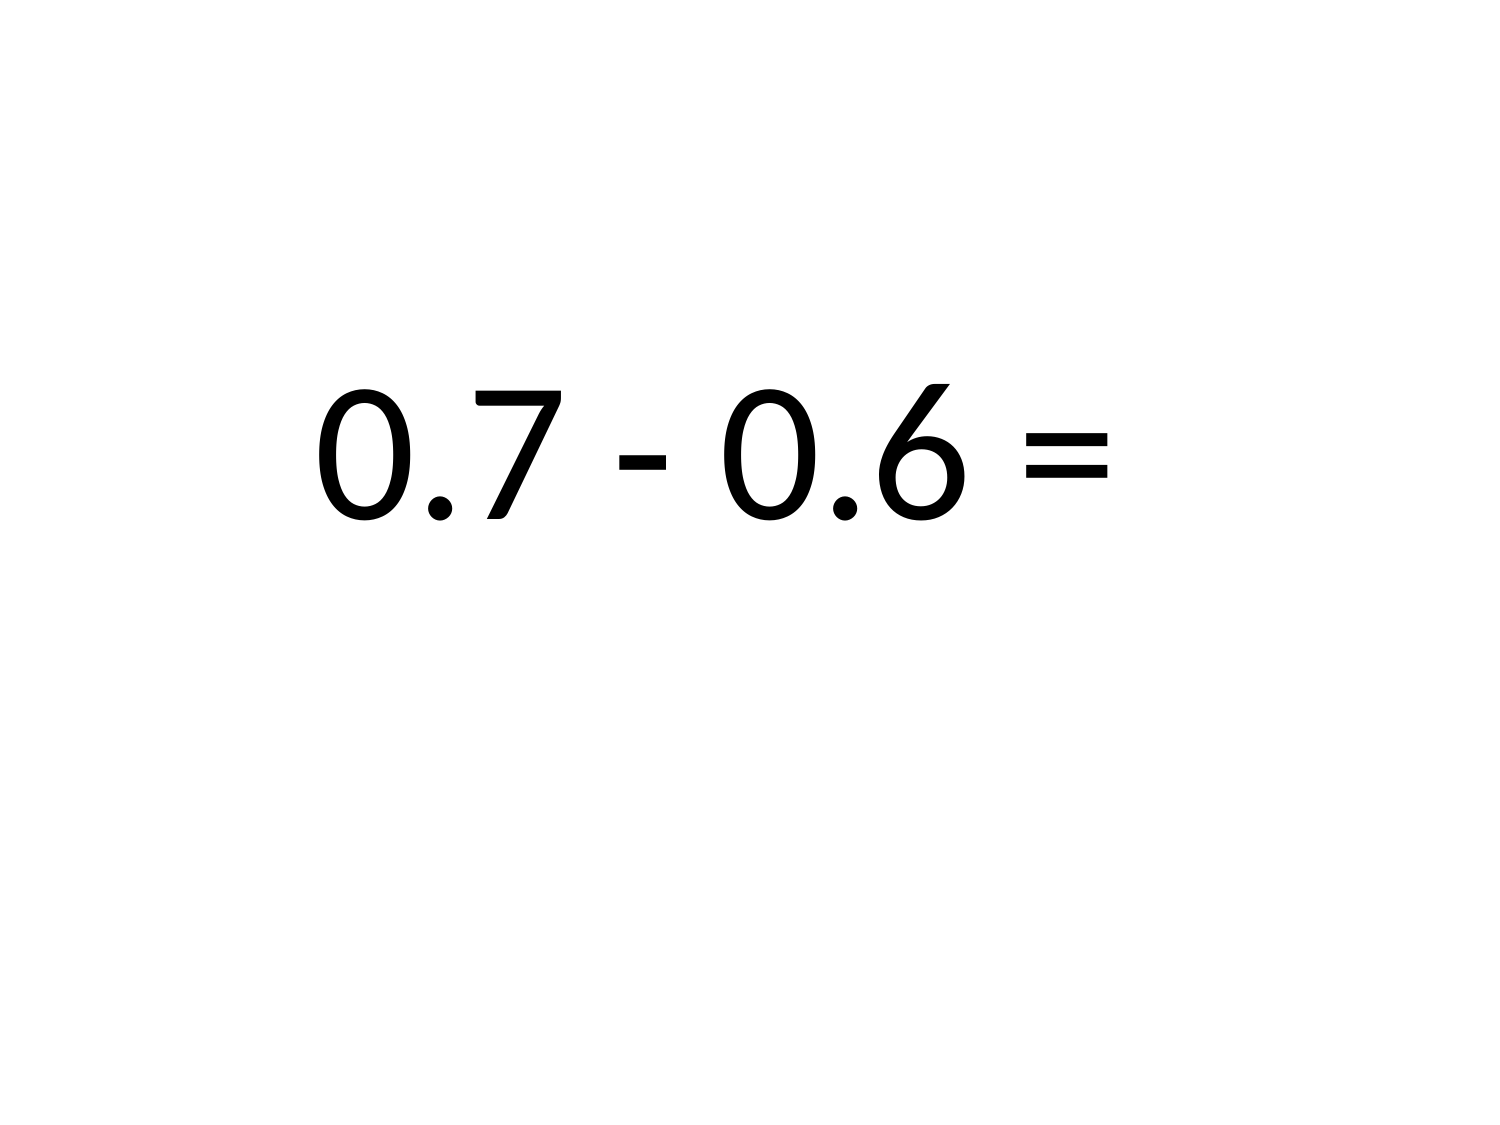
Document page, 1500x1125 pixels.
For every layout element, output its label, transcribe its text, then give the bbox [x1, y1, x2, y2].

text_box 0.7 - 0.6 = [300, 312, 1225, 568]
